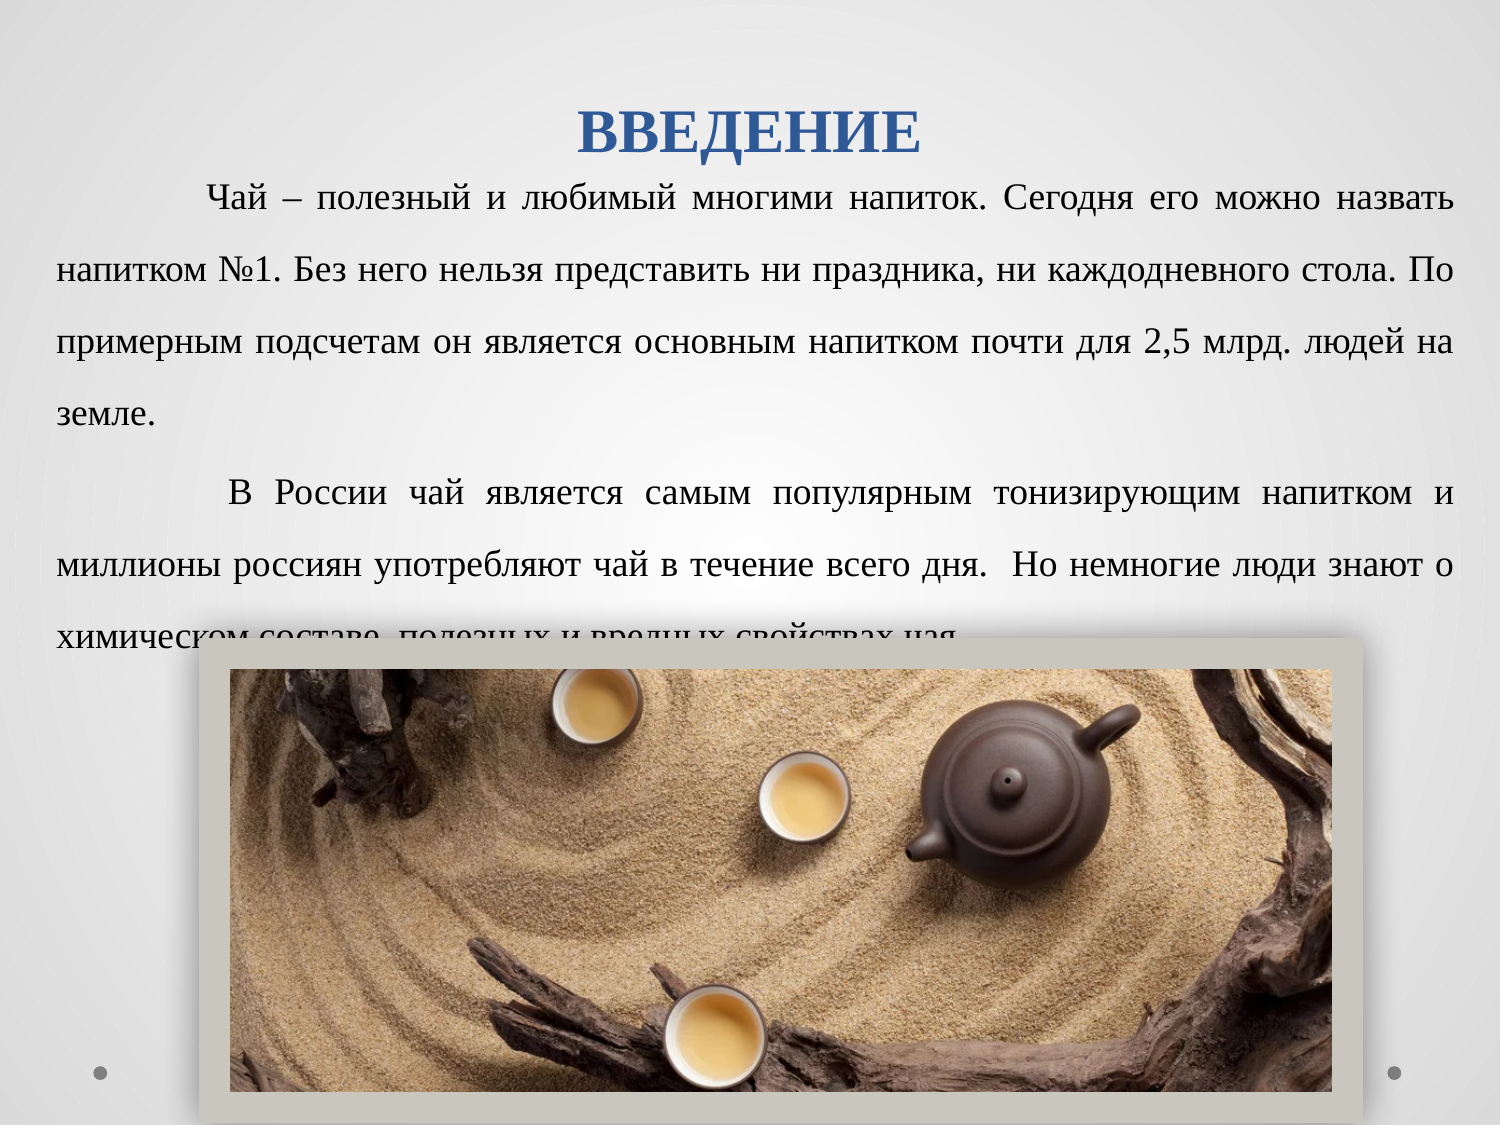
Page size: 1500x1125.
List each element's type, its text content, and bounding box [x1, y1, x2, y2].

title ВВЕДЕНИЕ [75, 45, 1425, 137]
picture [229, 668, 1333, 1092]
list Чай – полезный и любимый многими напиток. Сегодня его можно назвать напитком №1. Без него нельзя представить ни праздника, ни каждодневного стола. По примерным подсчетам он является основным напитком почти для 2,5 млрд. людей на земле. В России чай является самым популярным тонизирующим напитком и миллионы россиян употребляют чай в течение всего дня. Но немногие люди знают о химическом составе, полезных и вредных свойствах чая [41, 137, 1471, 1047]
